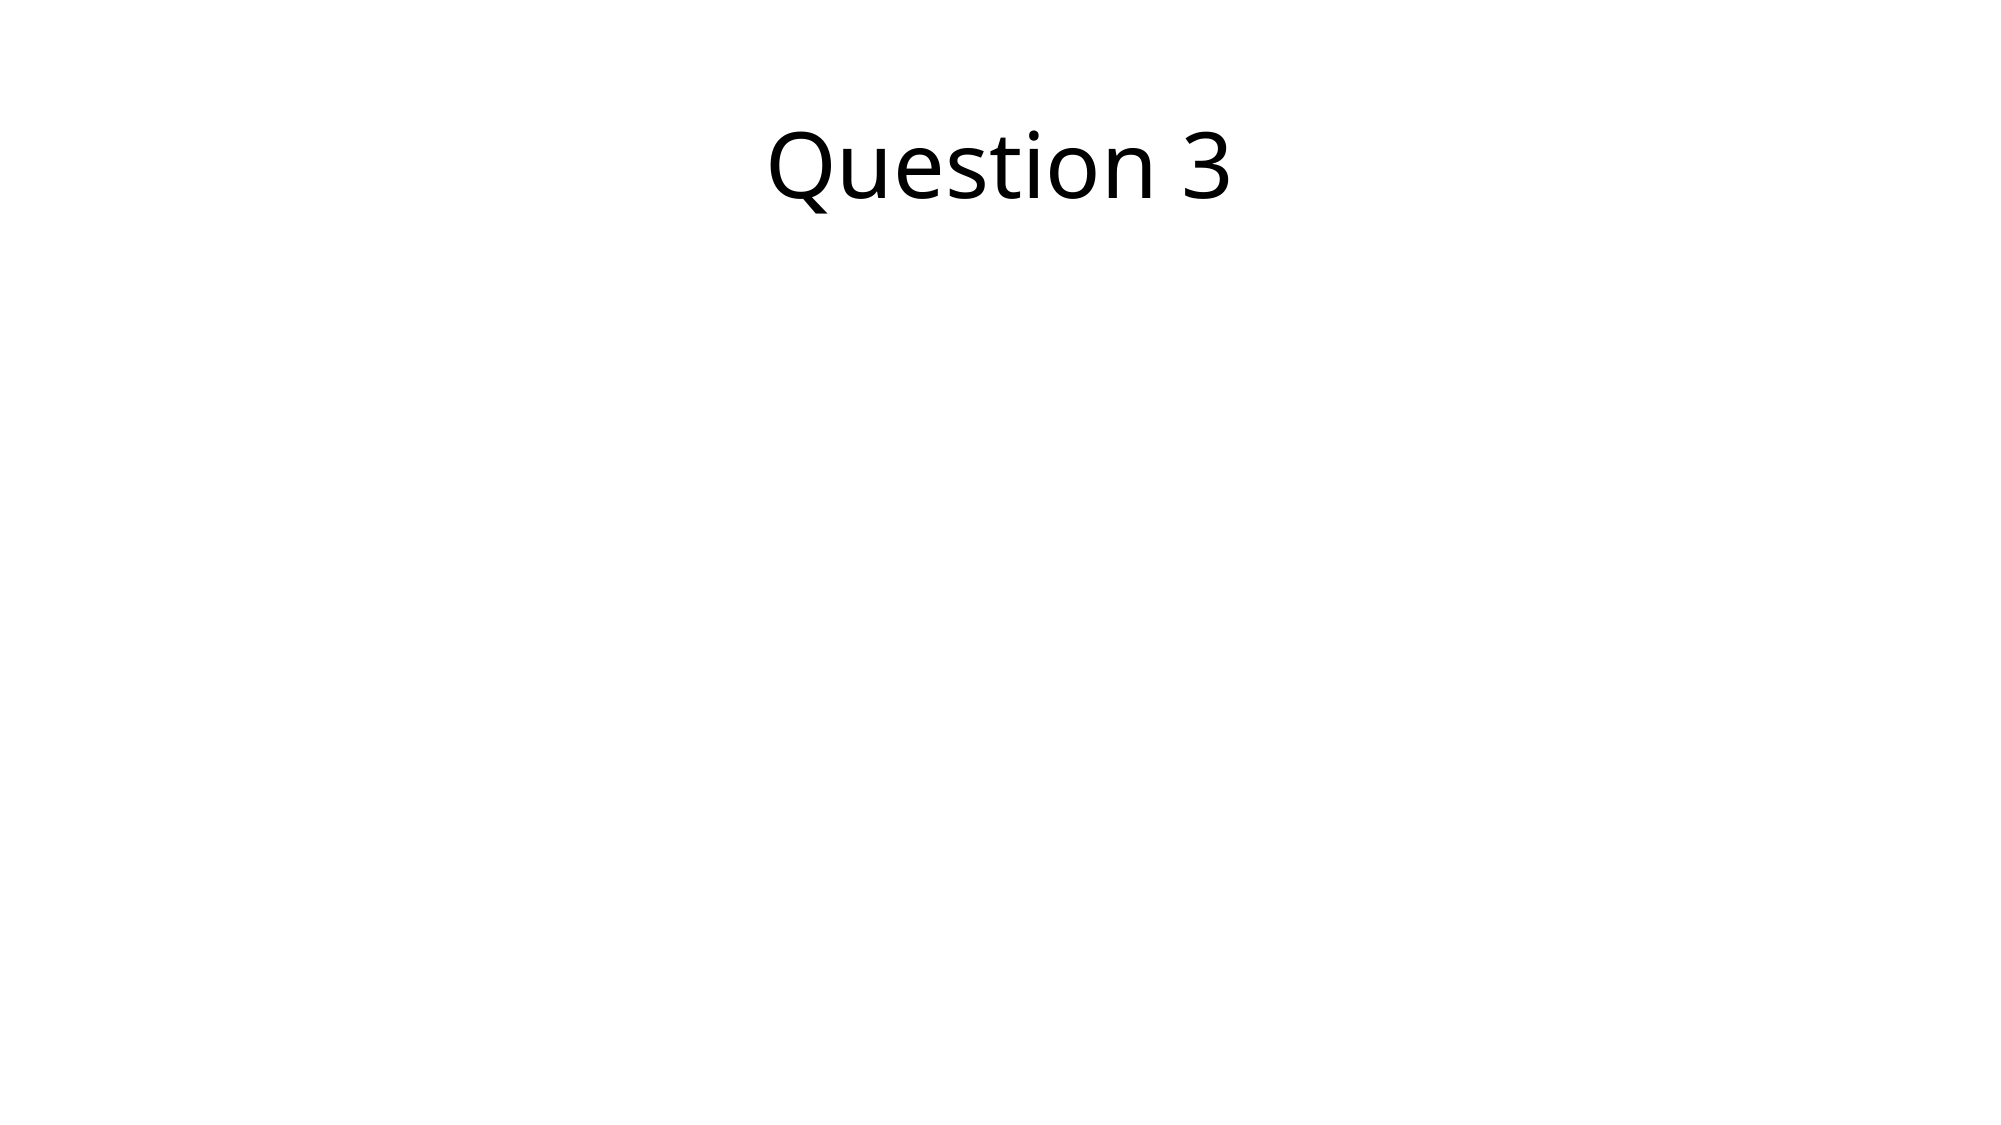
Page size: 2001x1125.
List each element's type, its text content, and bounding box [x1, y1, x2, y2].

title Question 3 [137, 59, 1863, 278]
